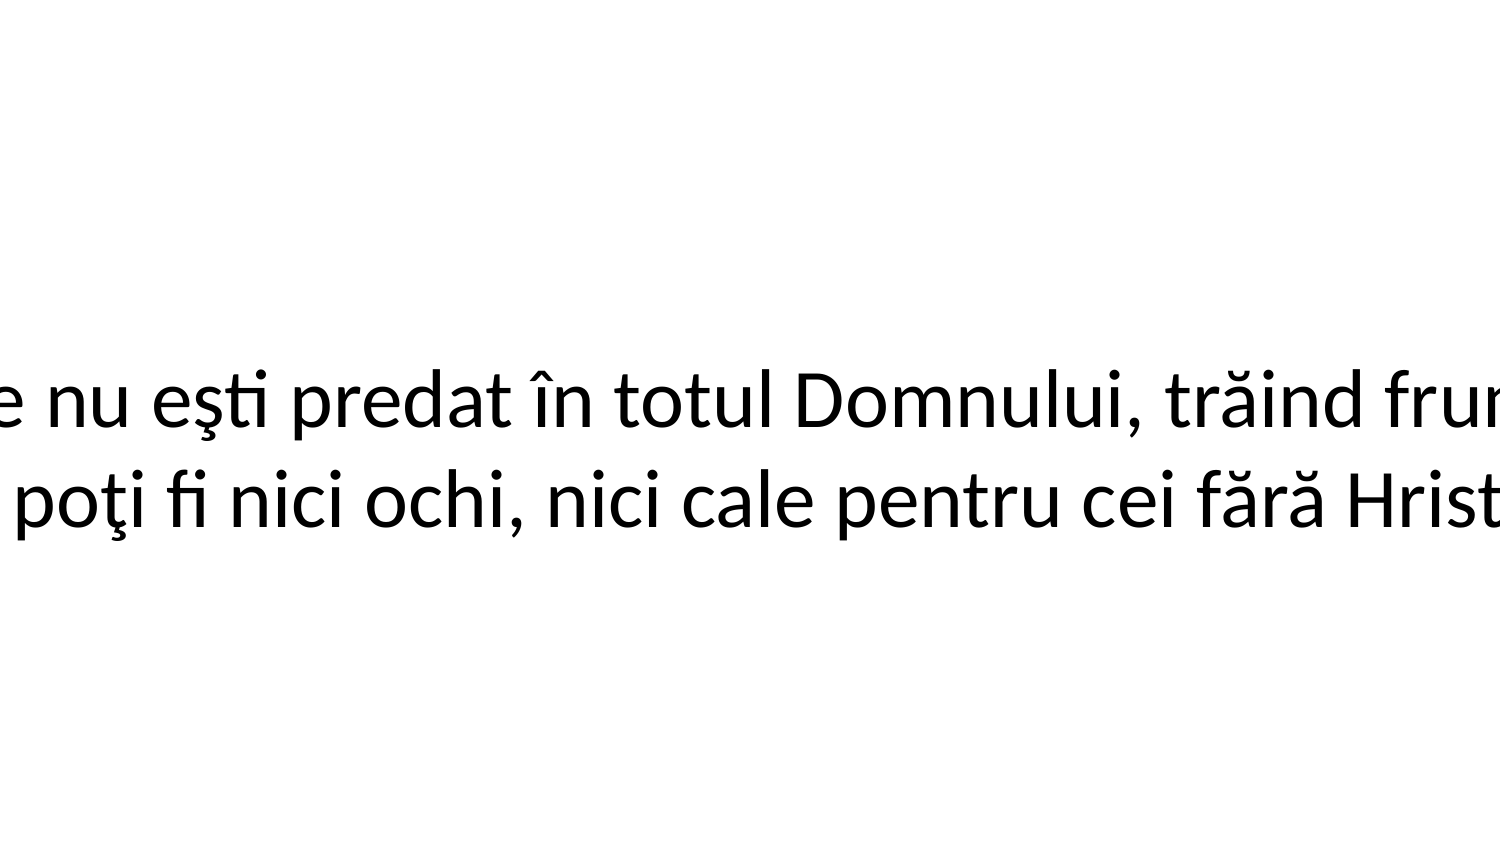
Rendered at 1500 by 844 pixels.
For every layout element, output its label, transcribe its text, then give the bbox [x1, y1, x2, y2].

text_box 5. De nu eşti predat în totul Domnului, trăind frumos, Nu poţi fi nici ochi, nici cale pentru cei fără Hristos. [0, 292, 1500, 552]
